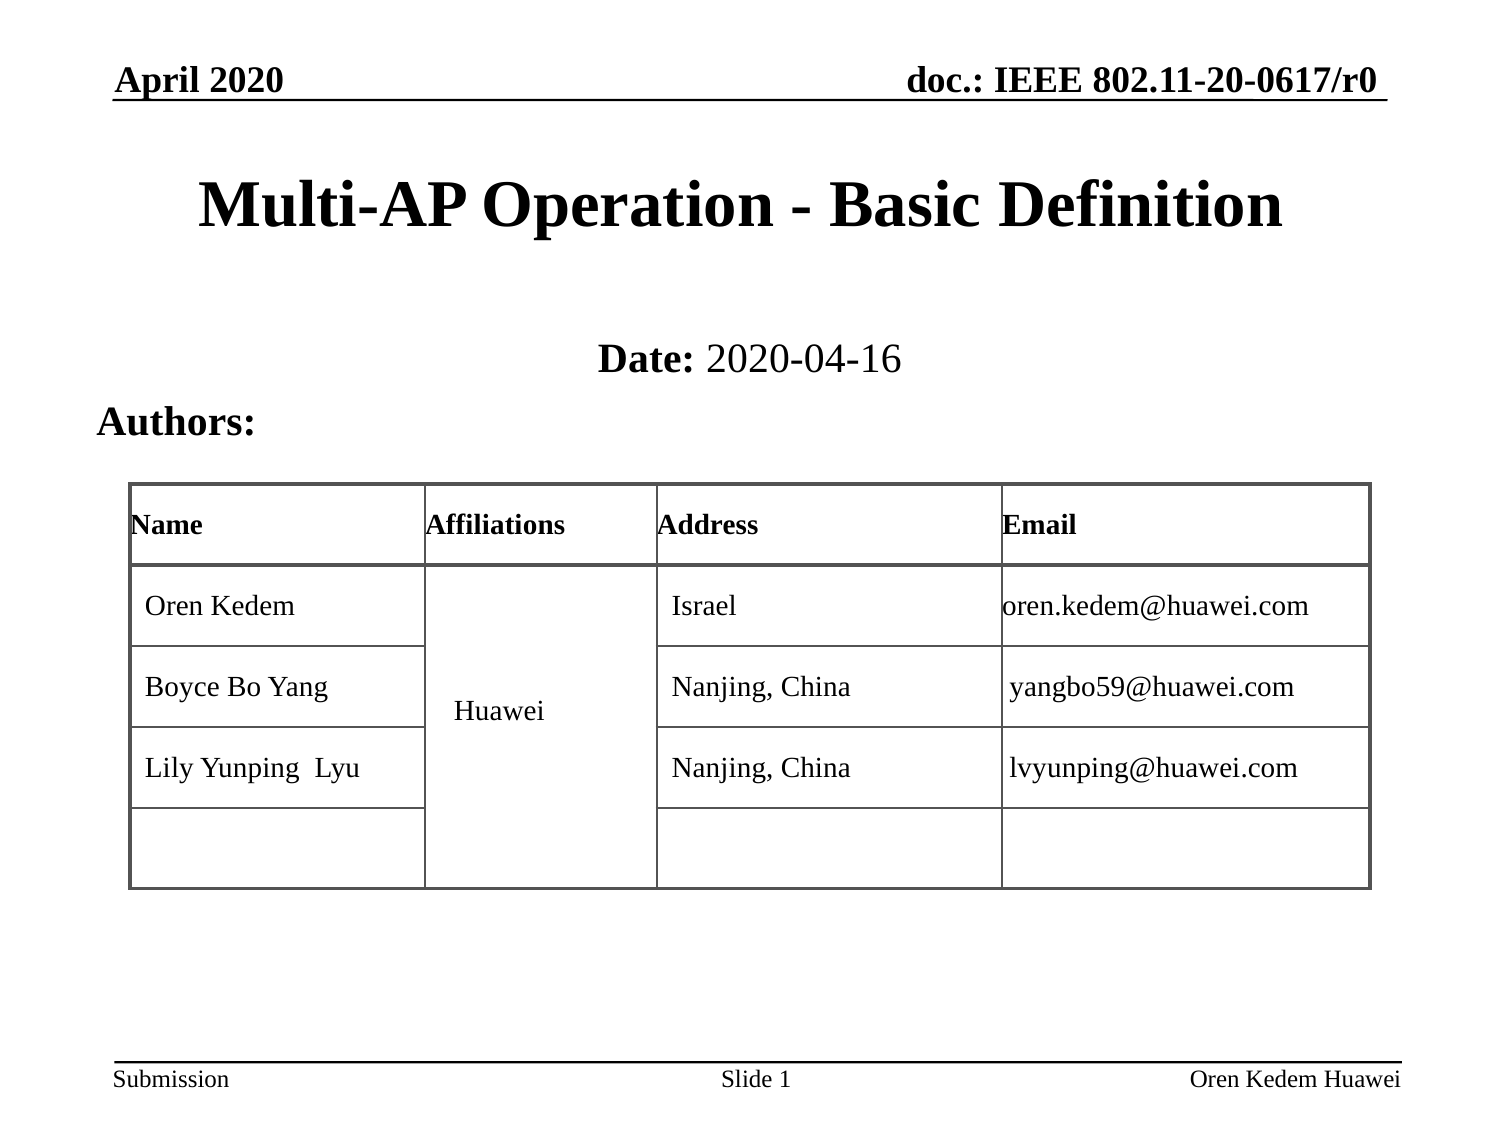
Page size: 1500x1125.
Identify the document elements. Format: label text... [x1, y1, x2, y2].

table_cell Boyce Bo Yang [132, 647, 424, 726]
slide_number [114, 54, 286, 101]
footer Oren Kedem Huawei [1186, 1061, 1402, 1093]
title Multi-AP Operation - Basic Definition [112, 112, 1388, 288]
table_header Address [658, 486, 1001, 563]
table_cell Lily Yunping Lyu [132, 728, 424, 807]
text_box Authors: [81, 385, 319, 449]
table_cell Huawei [426, 567, 656, 887]
table_header Affiliations [426, 486, 656, 563]
table_header Name [132, 486, 424, 563]
list Date: 2020-04-16 [112, 323, 1388, 386]
slide_number Slide 1 [712, 1061, 800, 1093]
table_cell [658, 809, 1001, 887]
table_cell [1003, 809, 1368, 887]
table_cell Nanjing, China [658, 728, 1001, 807]
table_cell oren.kedem@huawei.com [1003, 567, 1368, 645]
table_cell lvyunping@huawei.com [1003, 728, 1368, 807]
table_cell Nanjing, China [658, 647, 1001, 726]
table_cell Israel [658, 567, 1001, 645]
table_header Email [1003, 486, 1368, 563]
table_cell Oren Kedem [132, 567, 424, 645]
table_cell [132, 809, 424, 887]
table_cell yangbo59@huawei.com [1003, 647, 1368, 726]
